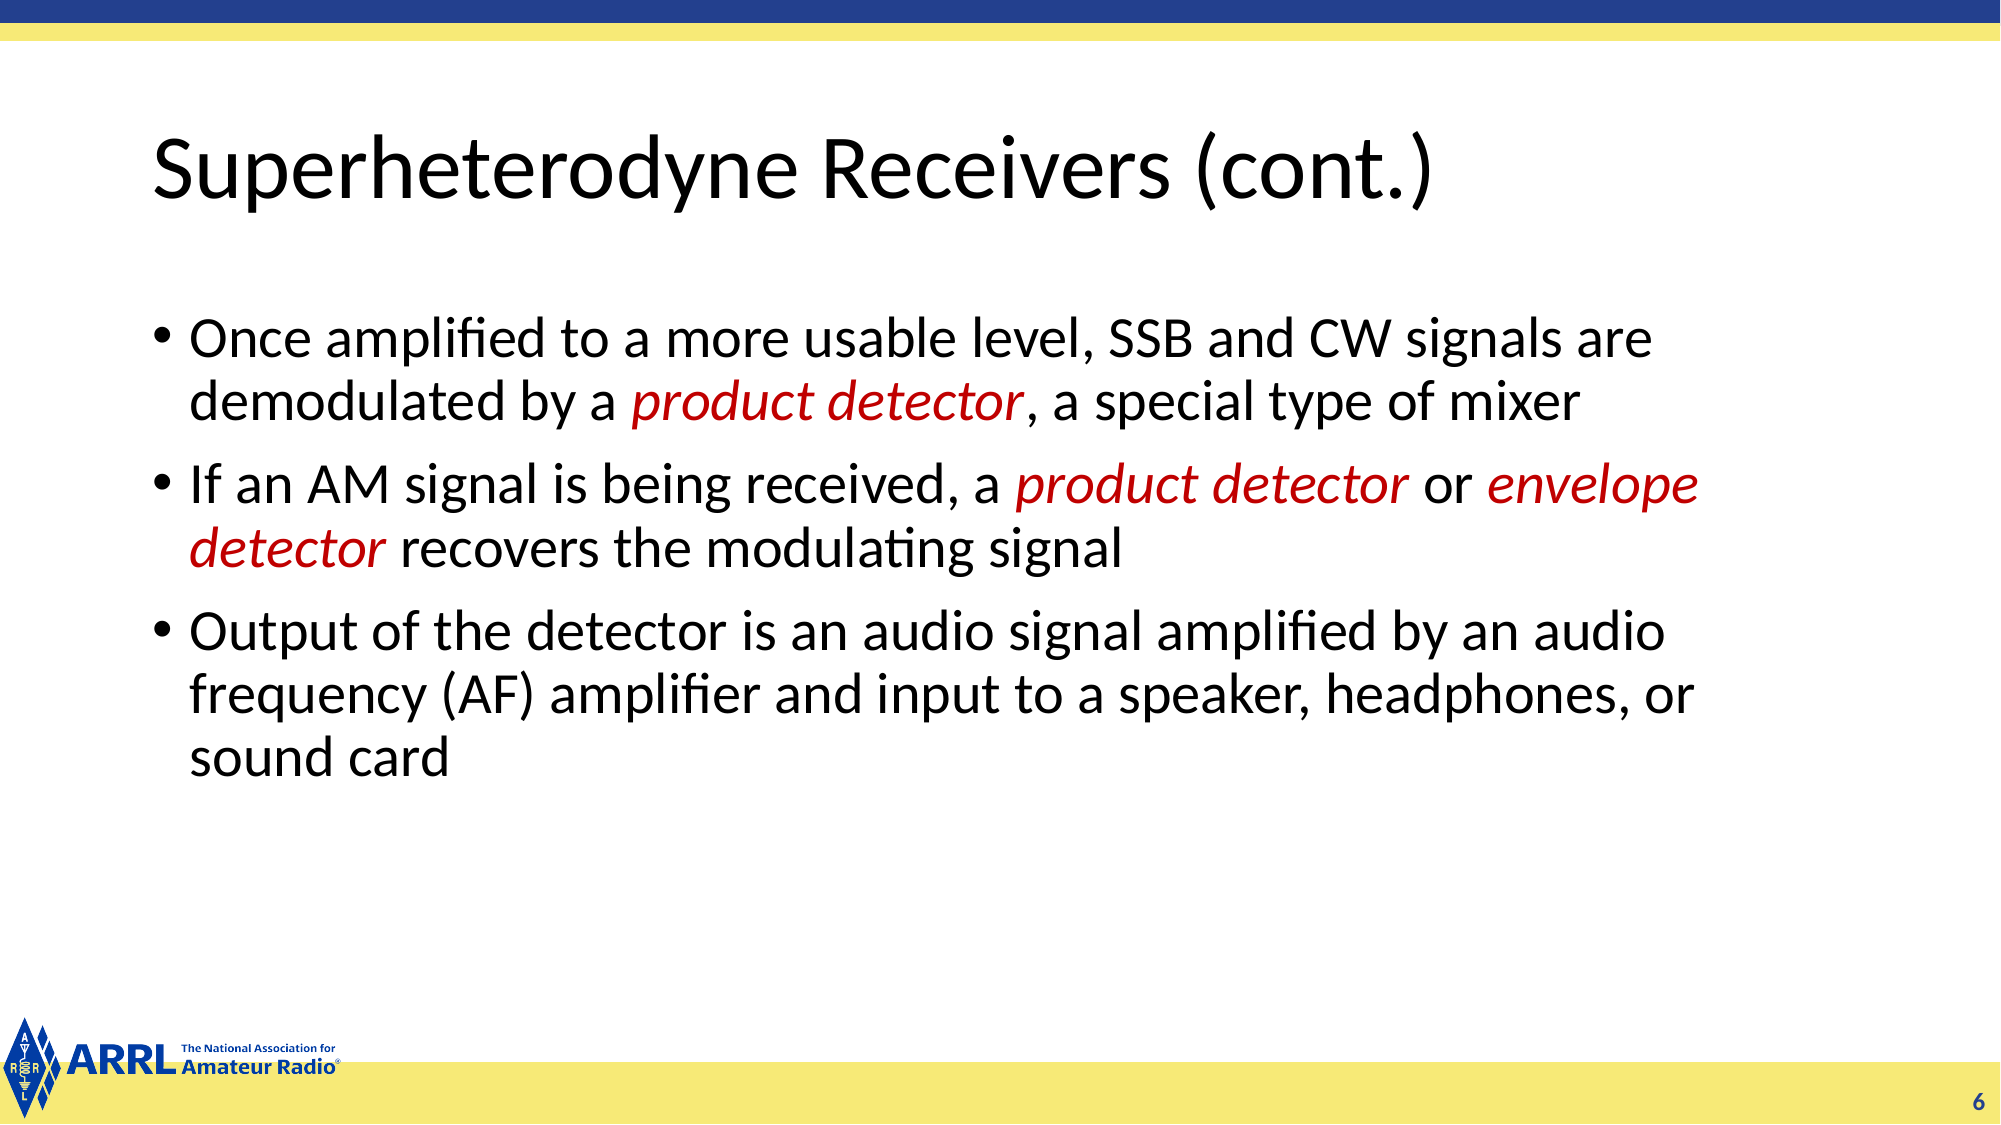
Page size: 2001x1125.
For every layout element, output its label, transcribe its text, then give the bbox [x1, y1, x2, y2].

list Once amplified to a more usable level, SSB and CW signals are demodulated by a product detector, a special type of mixer If an AM signal is being received, a product detector or envelope detector recovers the modulating signal Output of the detector is an audio signal amplified by an audio frequency (AF) amplifier and input to a speaker, headphones, or sound card [137, 299, 1863, 1014]
title Superheterodyne Receivers (cont.) [137, 59, 1863, 278]
picture [1, 1015, 342, 1121]
